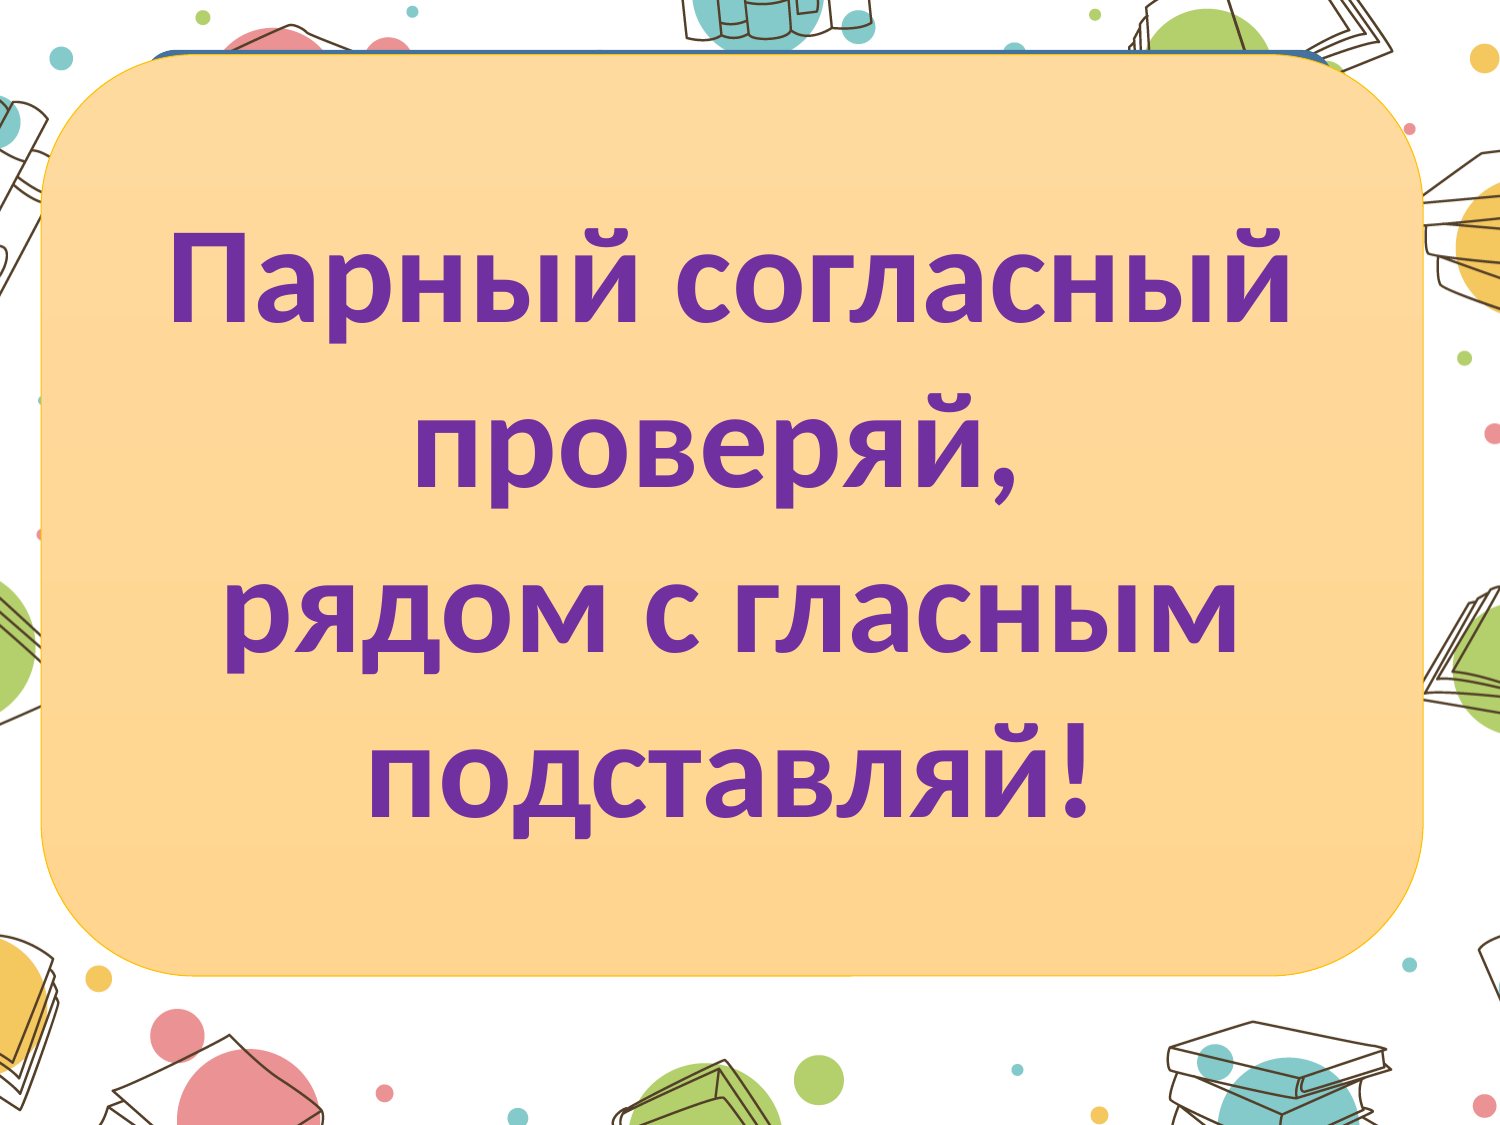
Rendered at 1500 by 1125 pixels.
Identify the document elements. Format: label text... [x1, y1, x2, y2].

text_box Проверь! [161, 53, 1323, 63]
text_box Парный согласный проверяй, рядом с гласным подставляй! [40, 54, 1424, 977]
picture [0, 0, 1500, 1125]
